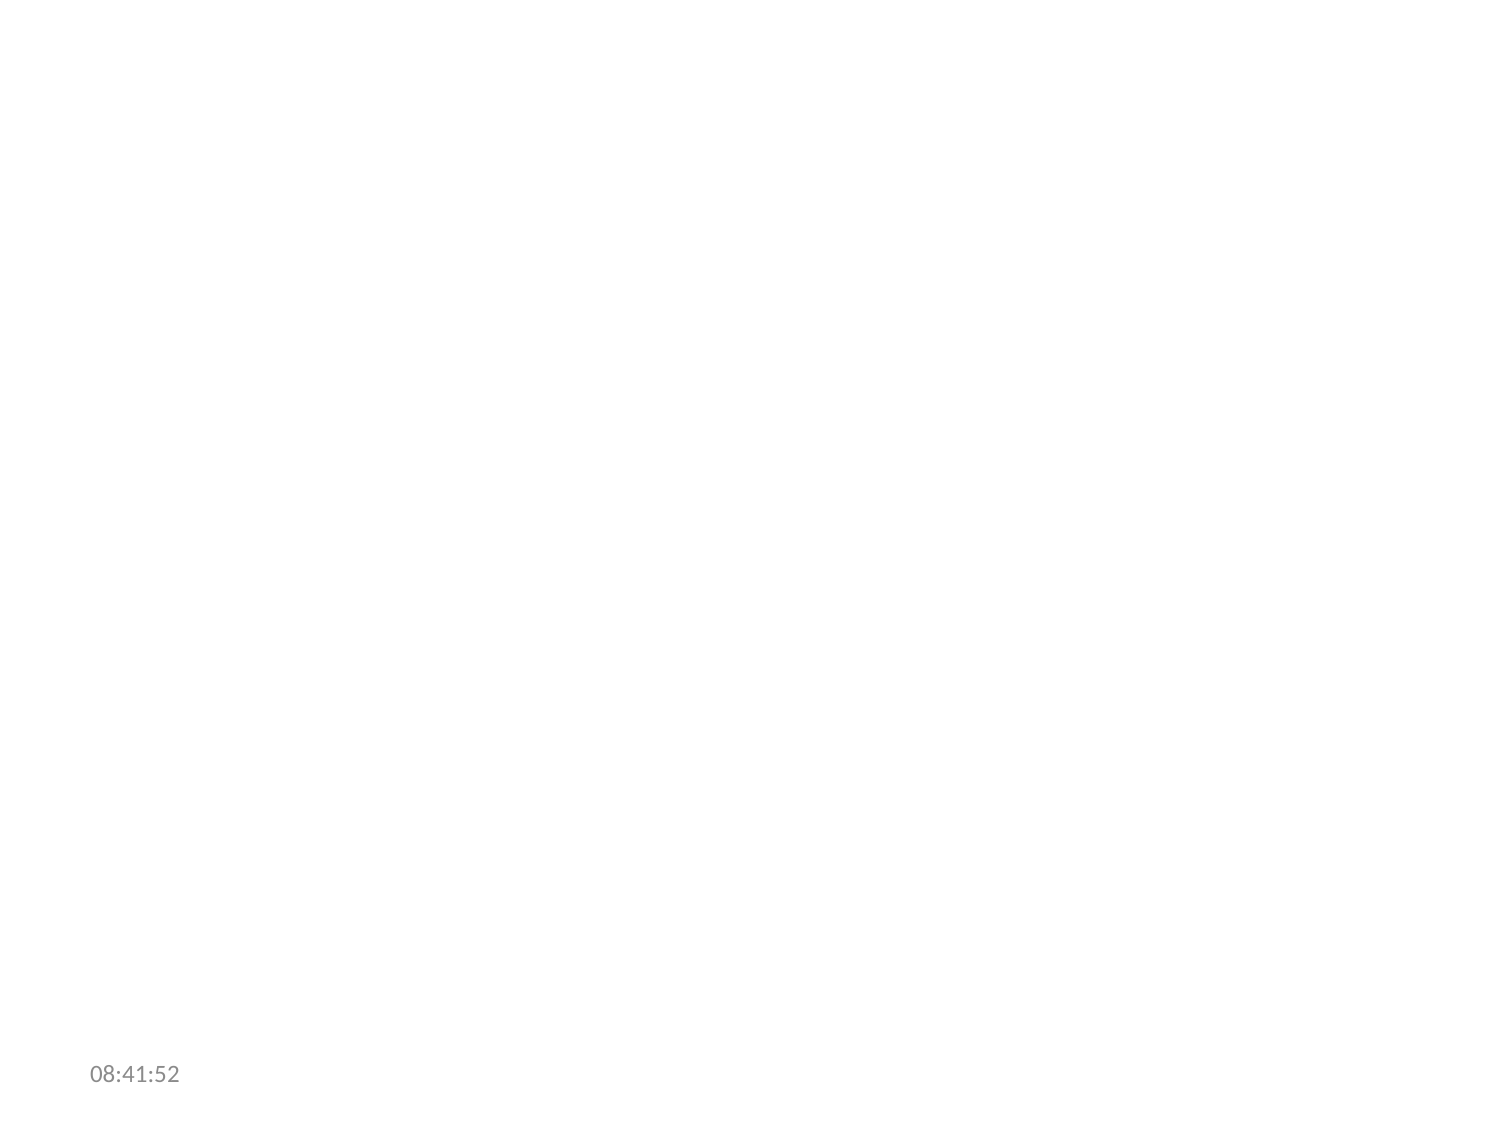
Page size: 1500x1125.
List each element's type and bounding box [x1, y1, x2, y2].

slide_number [75, 1042, 425, 1103]
